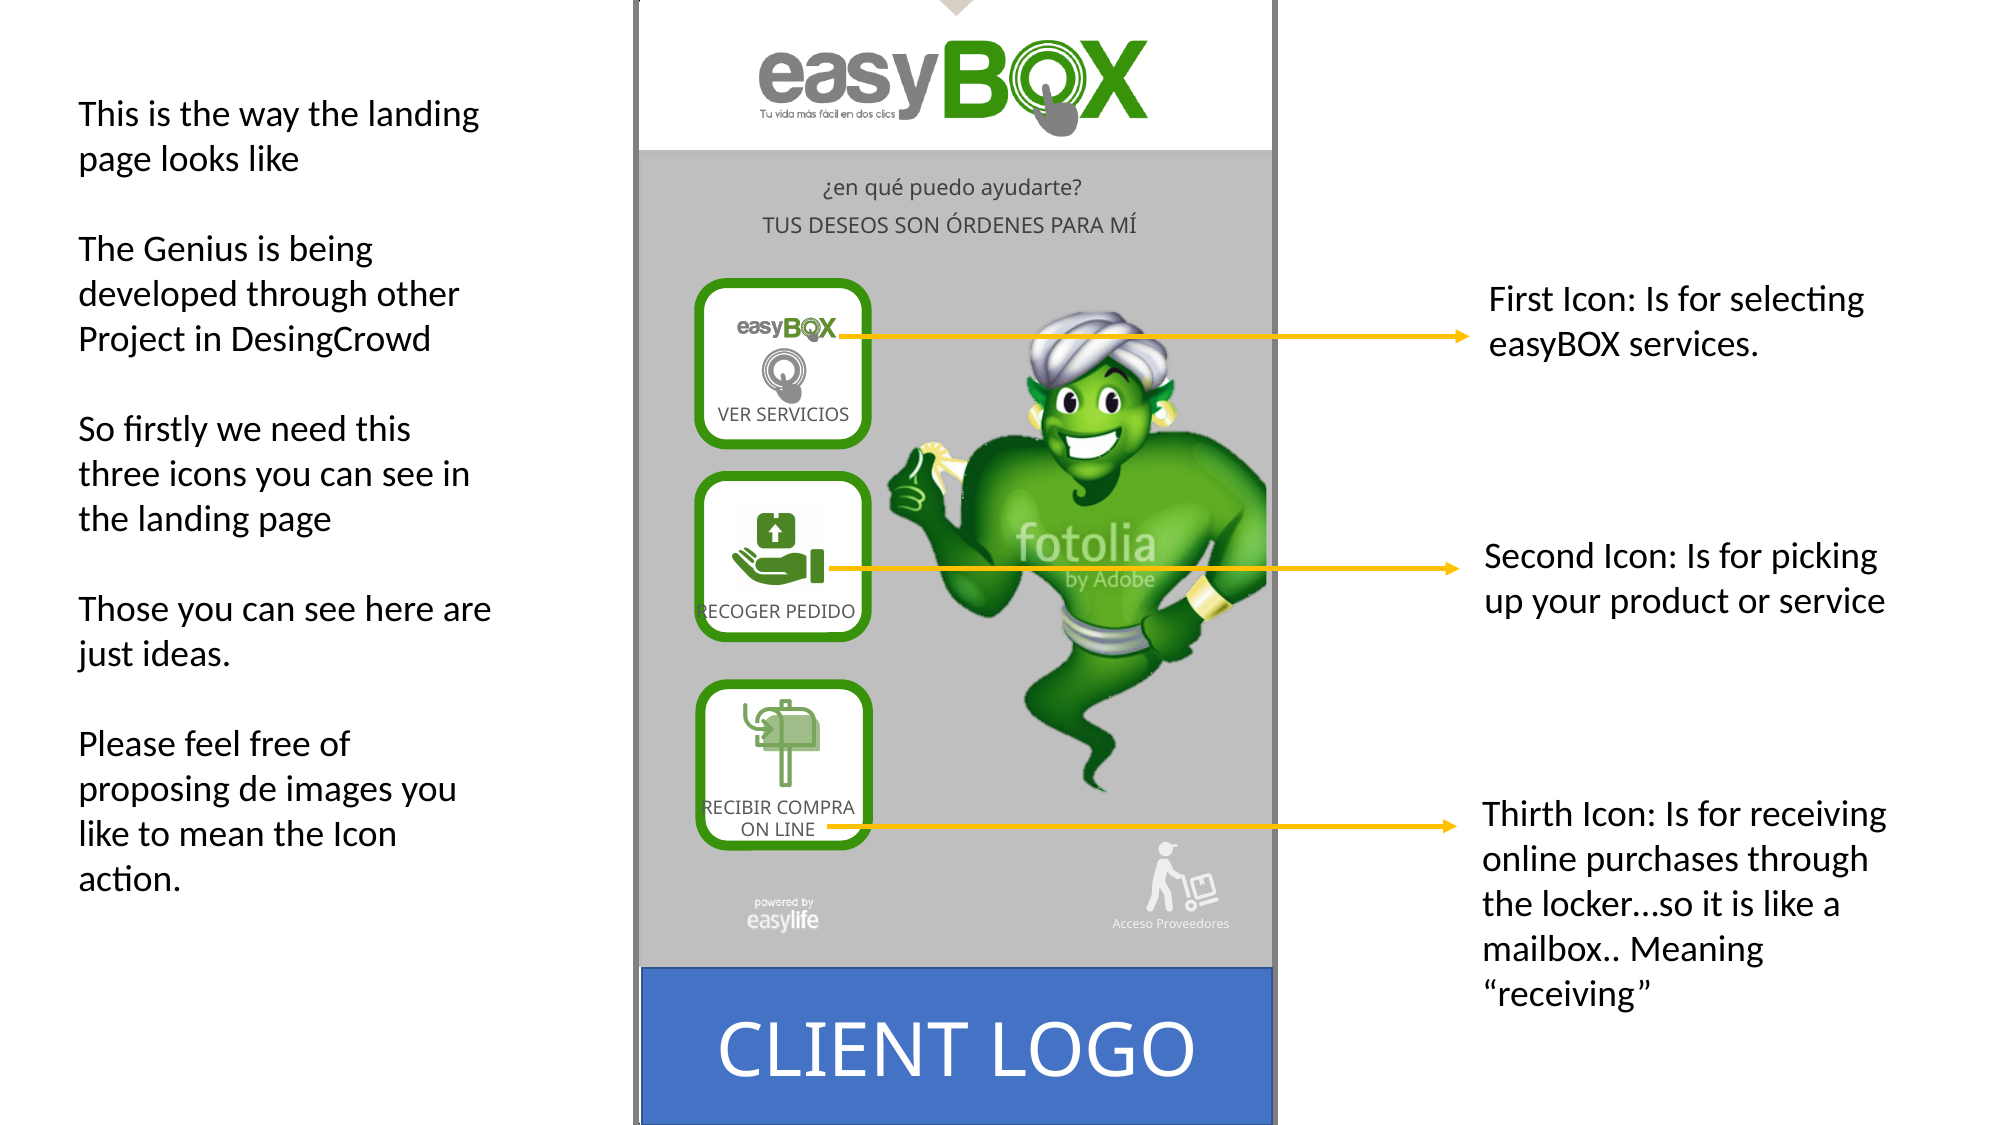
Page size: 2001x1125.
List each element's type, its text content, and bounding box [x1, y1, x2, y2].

picture [639, 0, 1273, 1125]
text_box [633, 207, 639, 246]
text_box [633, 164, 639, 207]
text_box This is the way the landing page looks like The Genius is being developed through other Project in DesingCrowd So firstly we need this three icons you can see in the landing page Those you can see here are just ideas. Please feel free of proposing de images you like to mean the Icon action. [63, 81, 508, 907]
text_box First Icon: Is for selecting easyBOX services. [1474, 266, 1911, 372]
text_box Thirth Icon: Is for receiving online purchases through the locker…so it is like a mailbox.. Meaning “receiving” [1467, 781, 1904, 1022]
text_box Second Icon: Is for picking up your product or service [1469, 523, 1907, 629]
